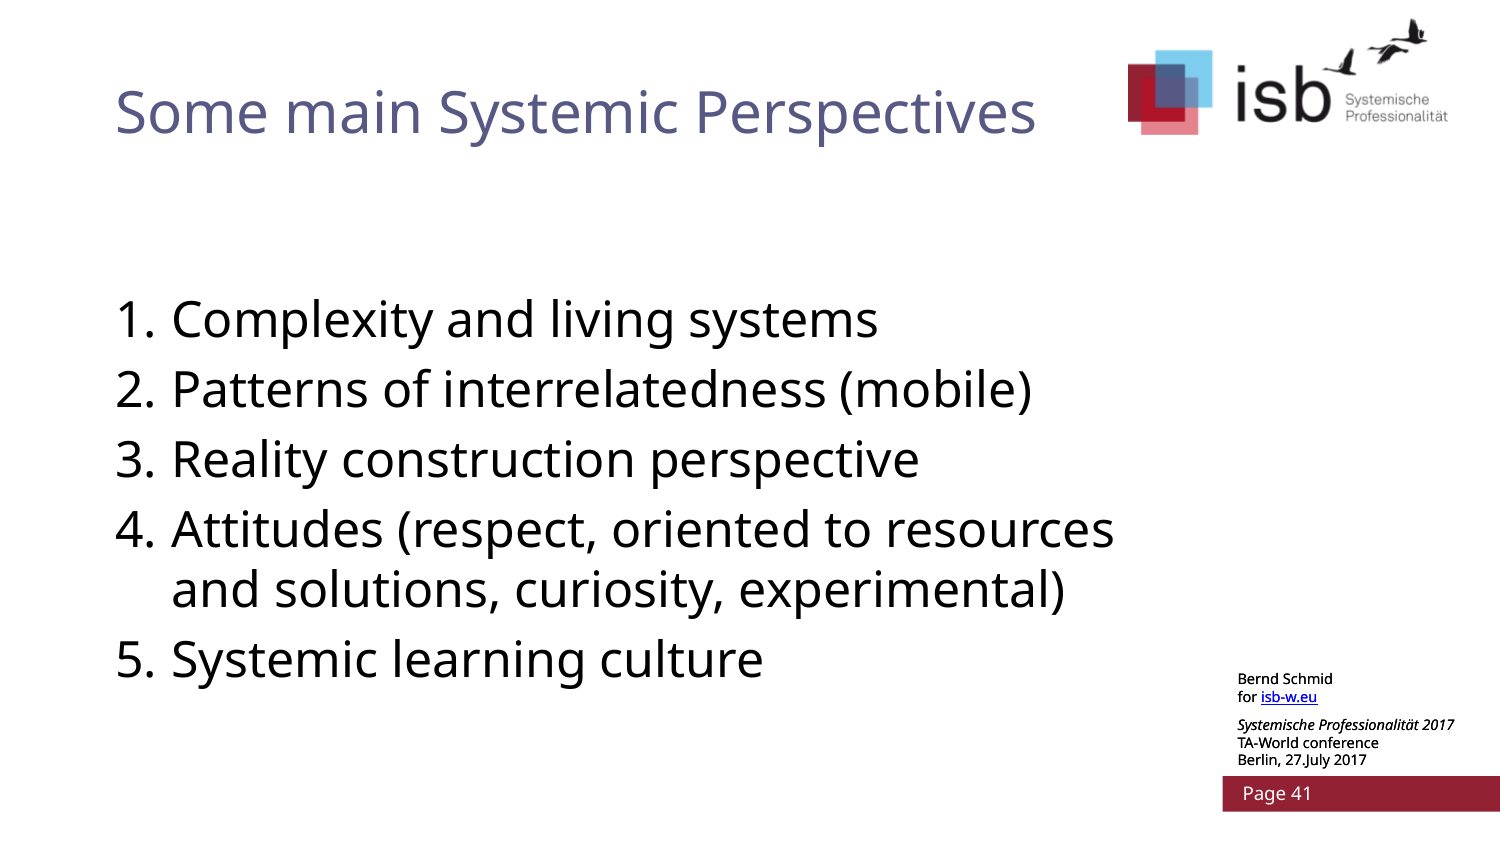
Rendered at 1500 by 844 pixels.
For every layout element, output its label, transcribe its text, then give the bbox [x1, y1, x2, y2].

slide_number Page 41 [1222, 776, 1500, 812]
picture [1128, 14, 1461, 139]
text_box Bernd Schmid for isb-w.eu Systemische Professionalität 2017 TA-World conference Berlin, 27.July 2017 [1222, 543, 1500, 776]
title Some main Systemic Perspectives [100, 67, 1223, 280]
list Complexity and living systems Patterns of interrelatedness (mobile) Reality construction perspective Attitudes (respect, oriented to resources and solutions, curiosity, experimental) Systemic learning culture [100, 280, 1223, 812]
